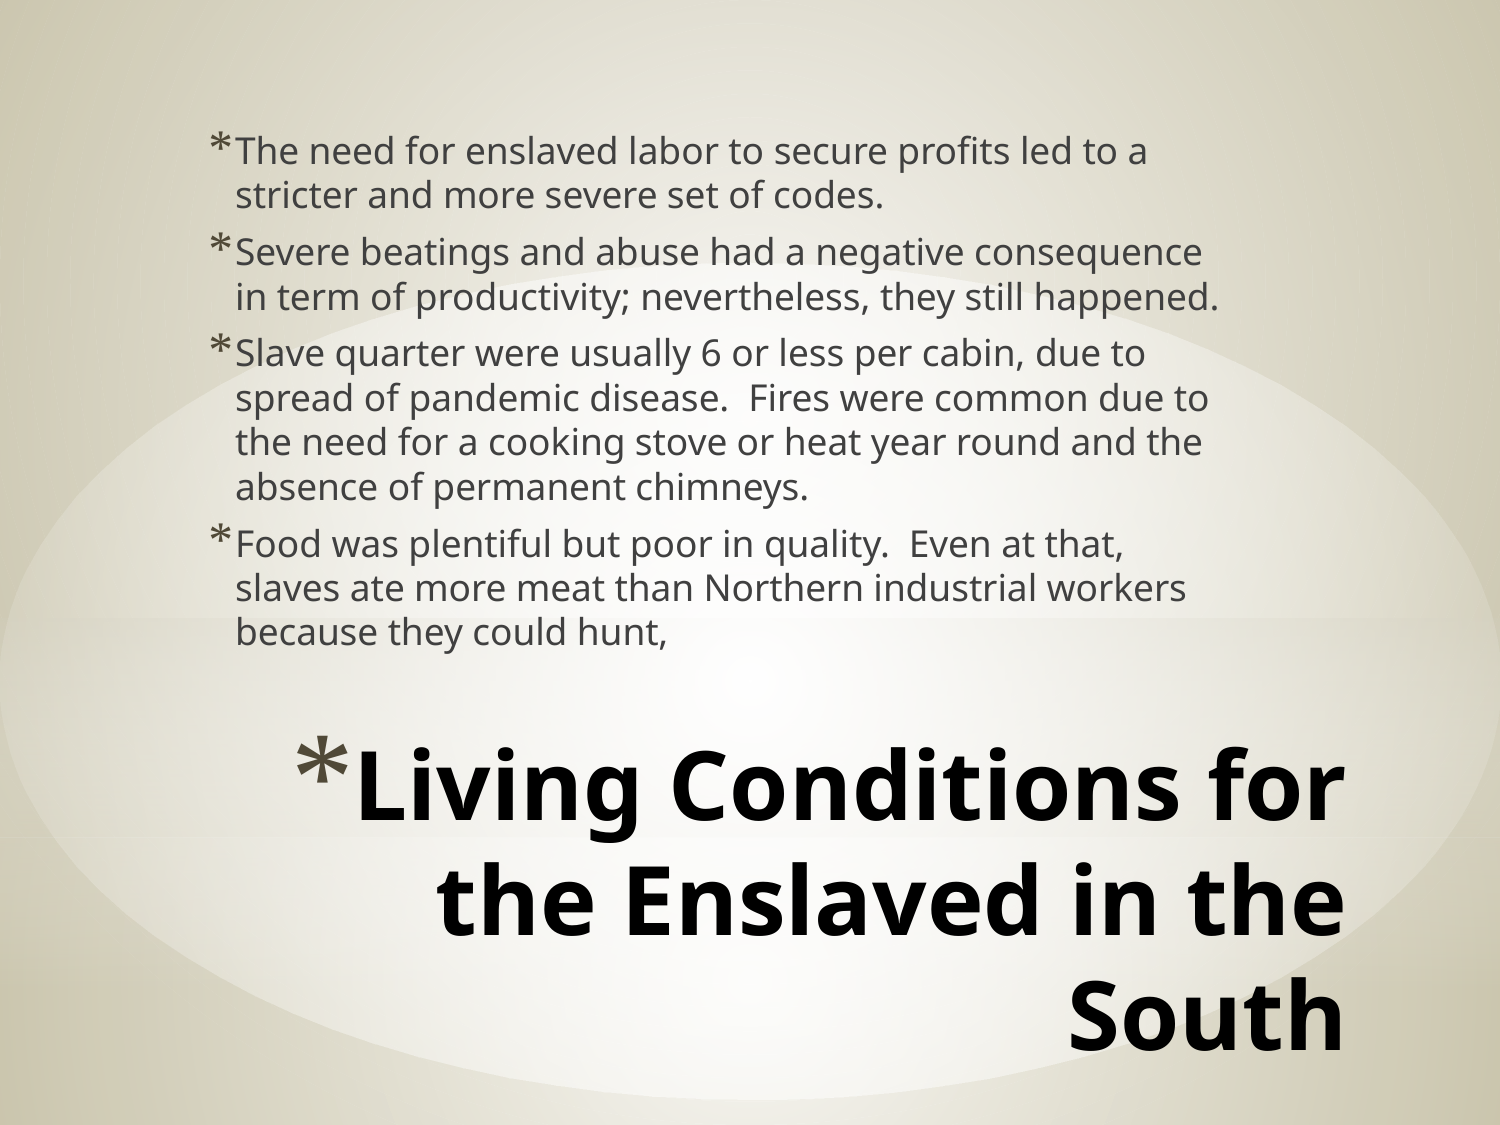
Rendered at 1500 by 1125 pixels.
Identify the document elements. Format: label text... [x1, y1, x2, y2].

title Living Conditions for the Enslaved in the South [150, 717, 1363, 905]
list The need for enslaved labor to secure profits led to a stricter and more severe set of codes. Severe beatings and abuse had a negative consequence in term of productivity; nevertheless, they still happened. Slave quarter were usually 6 or less per cabin, due to spread of pandemic disease. Fires were common due to the need for a cooking stove or heat year round and the absence of permanent chimneys. Food was plentiful but poor in quality. Even at that, slaves ate more meat than Northern industrial workers because they could hunt, [187, 120, 1238, 690]
